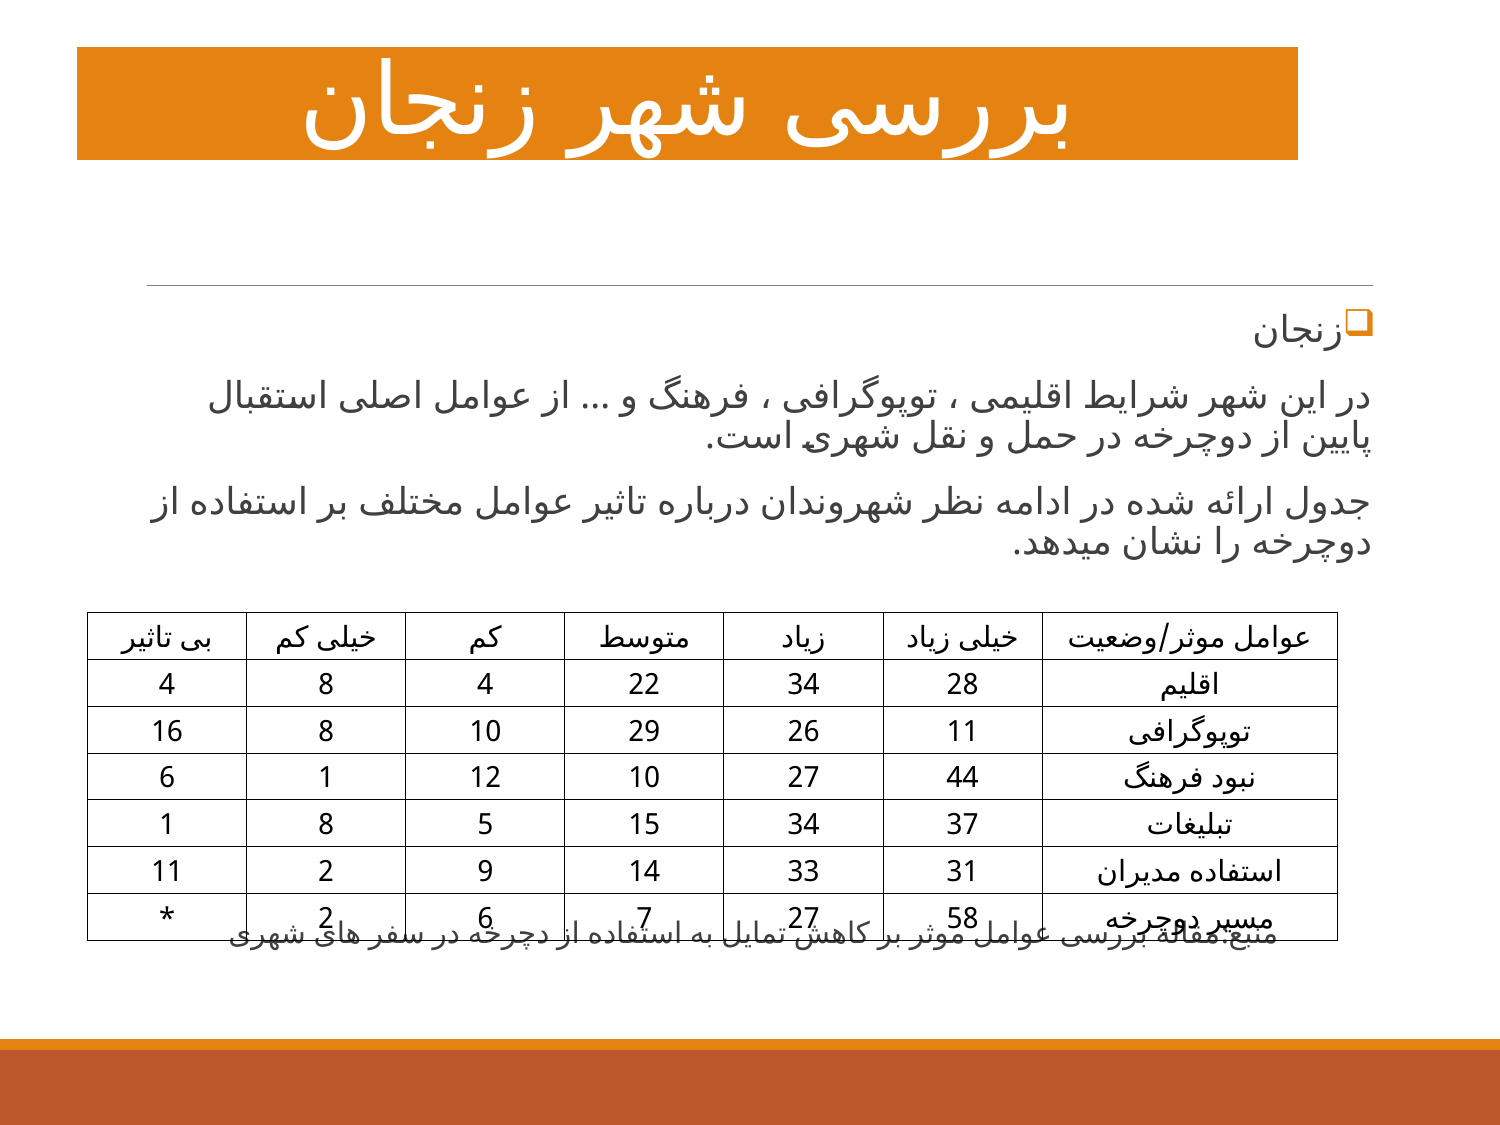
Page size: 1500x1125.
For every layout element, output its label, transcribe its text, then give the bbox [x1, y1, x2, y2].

table_cell 11 [88, 847, 246, 893]
table_cell 58 [884, 894, 1042, 940]
table_cell 6 [406, 894, 564, 940]
table_header خیلی زیاد [884, 613, 1042, 659]
table_cell 8 [247, 800, 405, 846]
table_cell تبلیغات [1043, 800, 1337, 846]
table_cell 16 [88, 707, 246, 753]
table_cell استفاده مدیران [1043, 847, 1337, 893]
table_cell 11 [884, 707, 1042, 753]
table_header بی تاثیر [88, 613, 246, 659]
table_cell 26 [724, 707, 883, 753]
table_cell 5 [406, 800, 564, 846]
table_cell 10 [565, 754, 723, 799]
table_cell * [88, 894, 246, 940]
table_cell 14 [565, 847, 723, 893]
table_cell 29 [565, 707, 723, 753]
table_cell 4 [88, 660, 246, 706]
table_cell 6 [88, 754, 246, 799]
table_cell 27 [724, 894, 883, 940]
table_cell توپوگرافی [1043, 707, 1337, 753]
table_cell 1 [247, 754, 405, 799]
table_header خیلی کم [247, 613, 405, 659]
table_cell اقلیم [1043, 660, 1337, 706]
title بررسی شهر زنجان [73, 43, 1302, 165]
table_cell 22 [565, 660, 723, 706]
table_cell 8 [247, 707, 405, 753]
table_cell مسیر دوچرخه [1043, 894, 1337, 940]
table_header عوامل موثر/وضعیت [1043, 613, 1337, 659]
table_cell نبود فرهنگ [1043, 754, 1337, 799]
table_header زیاد [724, 613, 883, 659]
table_cell 34 [724, 800, 883, 846]
table_cell 15 [565, 800, 723, 846]
table_cell 34 [724, 660, 883, 706]
table_cell 4 [406, 660, 564, 706]
table_cell 44 [884, 754, 1042, 799]
table_cell 28 [884, 660, 1042, 706]
table_cell 8 [247, 660, 405, 706]
table_header کم [406, 613, 564, 659]
table_cell 9 [406, 847, 564, 893]
table_cell 7 [565, 894, 723, 940]
table_cell 37 [884, 800, 1042, 846]
table_cell 33 [724, 847, 883, 893]
table_cell 12 [406, 754, 564, 799]
list زنجان در این شهر شرایط اقلیمی ، توپوگرافی ، فرهنگ و ... از عوامل اصلی استقبال پایین از دوچرخه در حمل و نقل شهری است. جدول ارائه شده در ادامه نظر شهروندان درباره تاثیر عوامل مختلف بر استفاده از دوچرخه را نشان میدهد. منبع:مقاله بررسی عوامل موثر بر کاهش تمایل به استفاده از دچرخه در سفر های شهری [135, 302, 1373, 963]
table_cell 27 [724, 754, 883, 799]
table_cell 31 [884, 847, 1042, 893]
table_cell 2 [247, 894, 405, 940]
table_cell 10 [406, 707, 564, 753]
table_cell 1 [88, 800, 246, 846]
table_cell 2 [247, 847, 405, 893]
table_header متوسط [565, 613, 723, 659]
